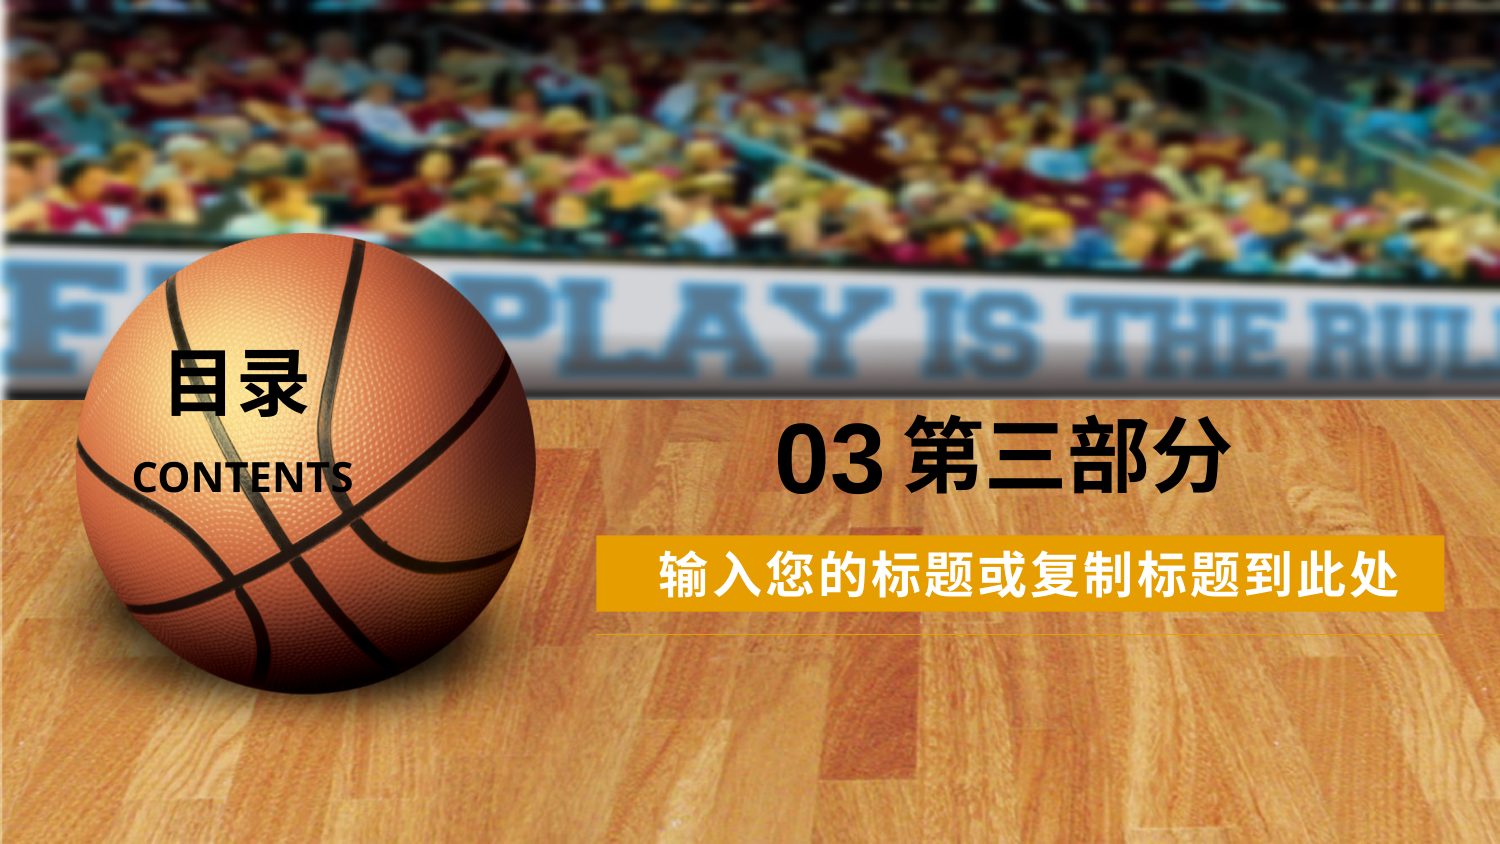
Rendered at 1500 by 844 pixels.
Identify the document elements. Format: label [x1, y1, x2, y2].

text_box [0, 0, 1500, 844]
